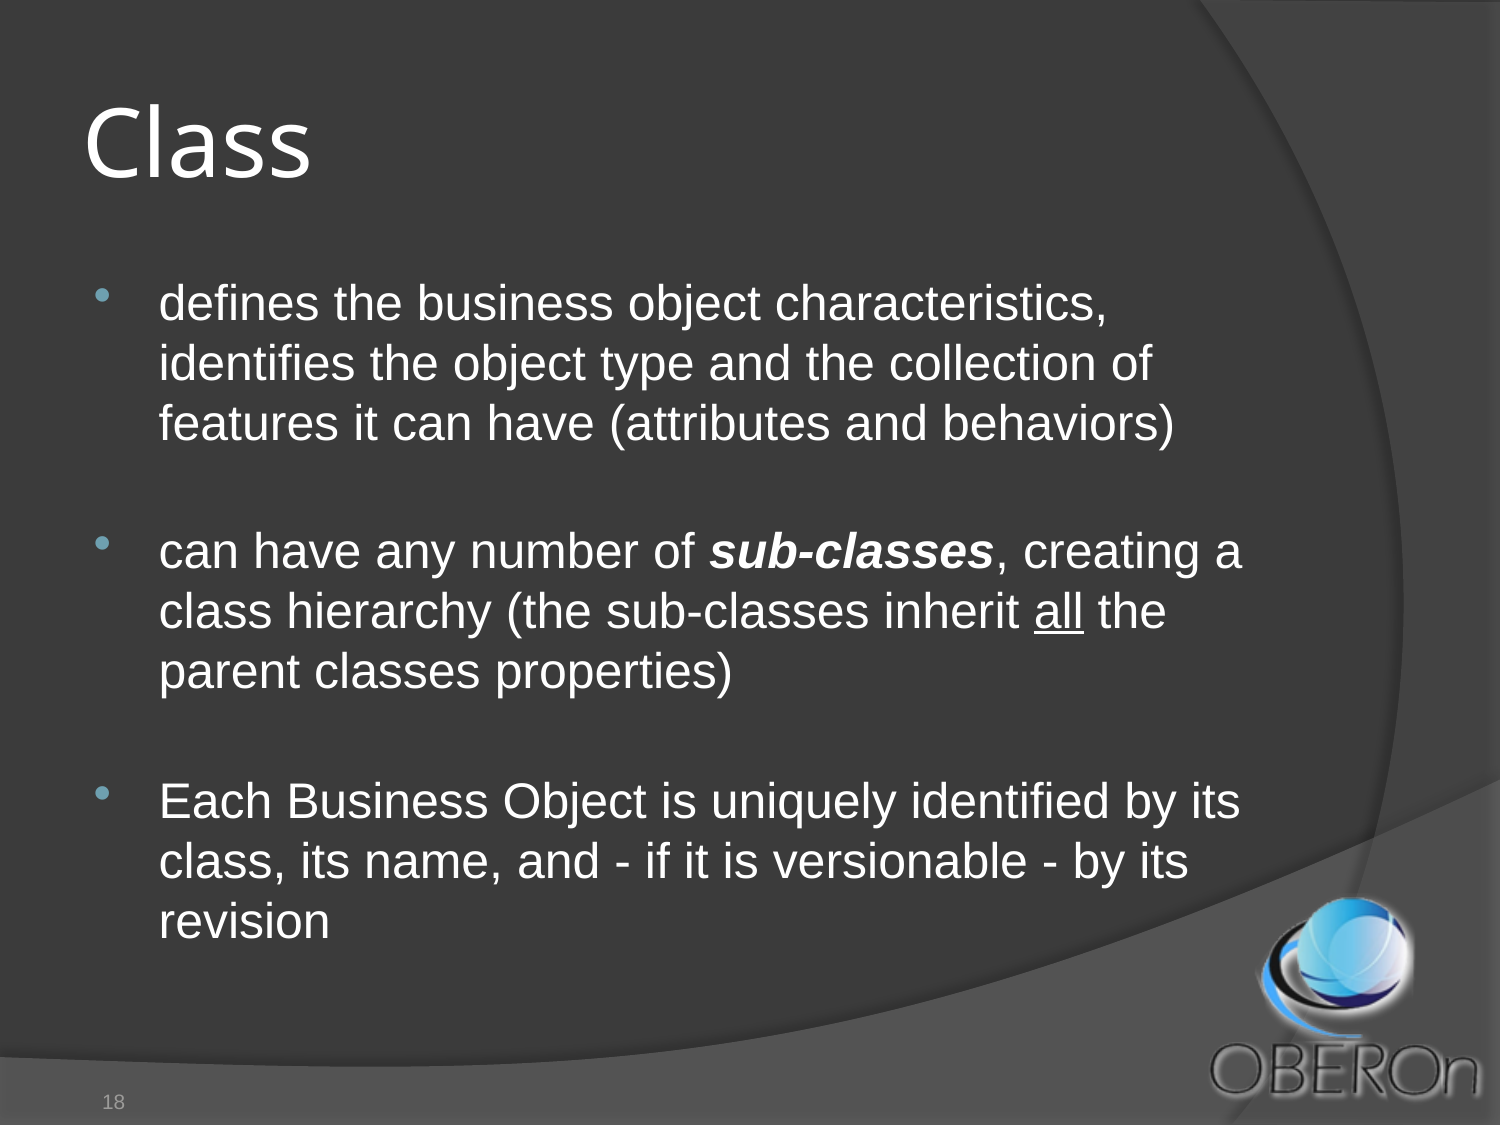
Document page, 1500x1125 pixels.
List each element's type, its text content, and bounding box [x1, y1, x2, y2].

title Class [75, 45, 1341, 233]
slide_number 18 [0, 1053, 125, 1114]
list defines the business object characteristics, identifies the object type and the collection of features it can have (attributes and behaviors) can have any number of sub-classes, creating a class hierarchy (the sub-classes inherit all the parent classes properties) Each Business Object is uniquely identified by its class, its name, and - if it is versionable - by its revision [75, 262, 1300, 1005]
picture [1198, 892, 1489, 1105]
